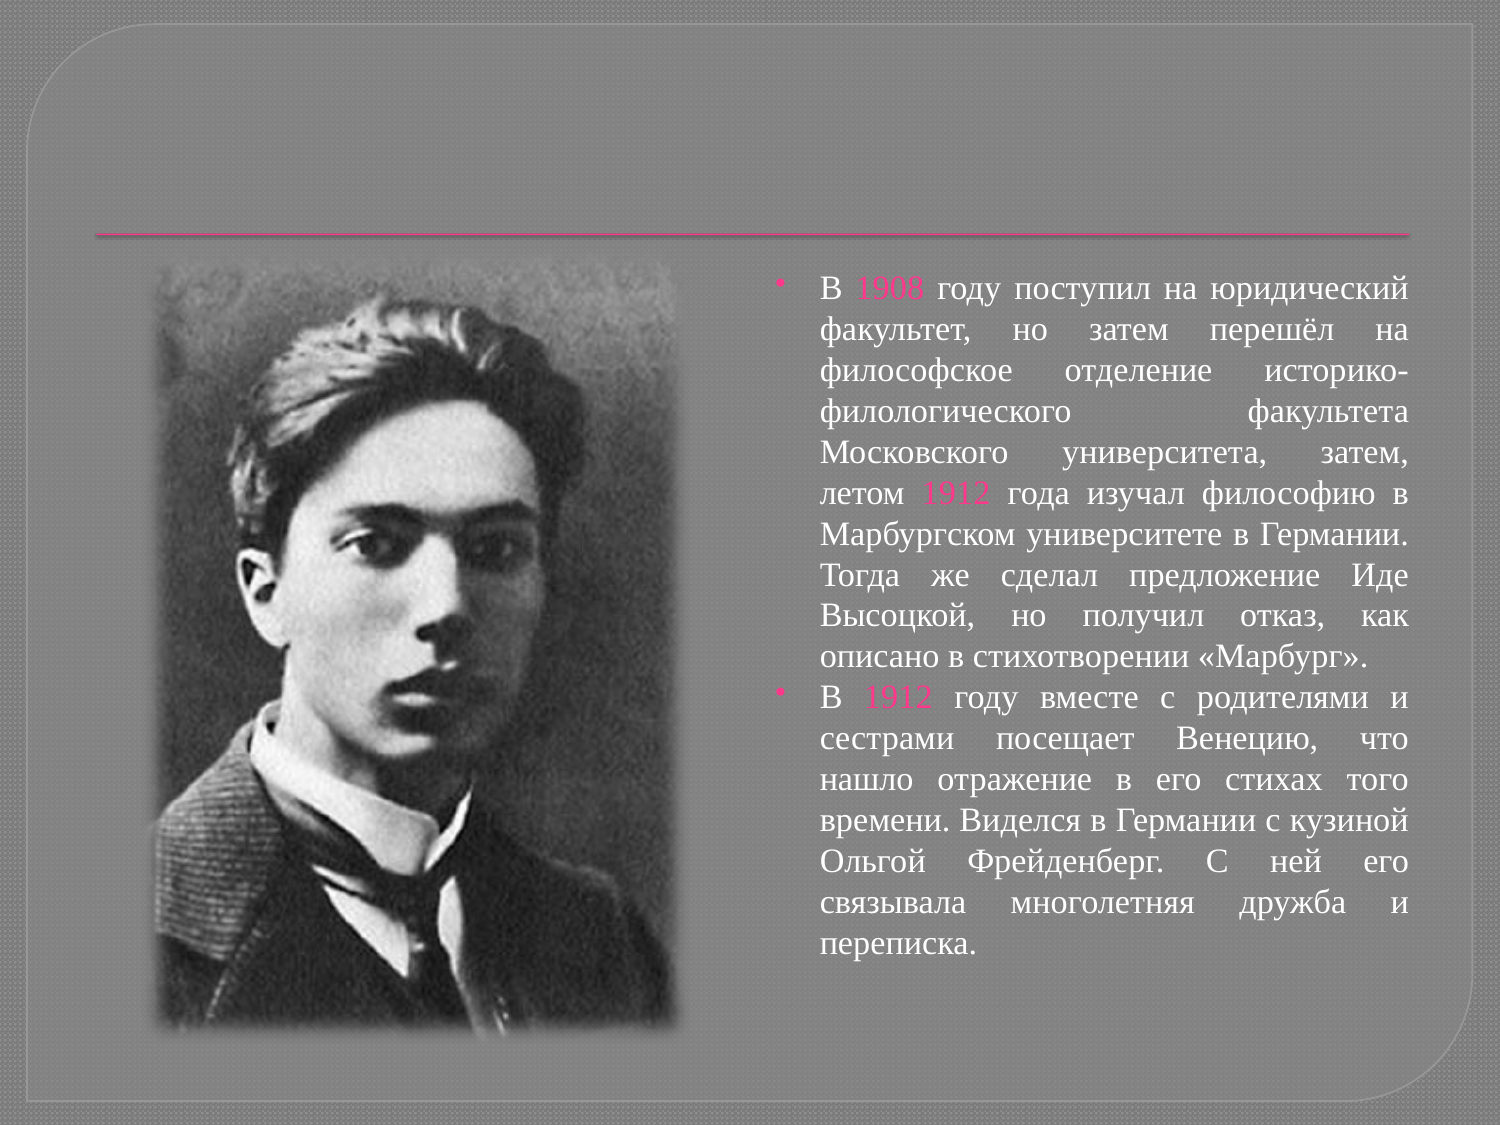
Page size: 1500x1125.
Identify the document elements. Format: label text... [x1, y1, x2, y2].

picture [140, 245, 692, 1046]
list В 1908 году поступил на юридический факультет, но затем перешёл на философское отделение историко-филологического факультета Московского университета, затем, летом 1912 года изучал философию в Марбургском университете в Германии. Тогда же сделал предложение Иде Высоцкой, но получил отказ, как описано в стихотворении «Марбург». В 1912 году вместе с родителями и сестрами посещает Венецию, что нашло отражение в его стихах того времени. Виделся в Германии с кузиной Ольгой Фрейденберг. С ней его связывала многолетняя дружба и переписка. [761, 257, 1425, 1001]
